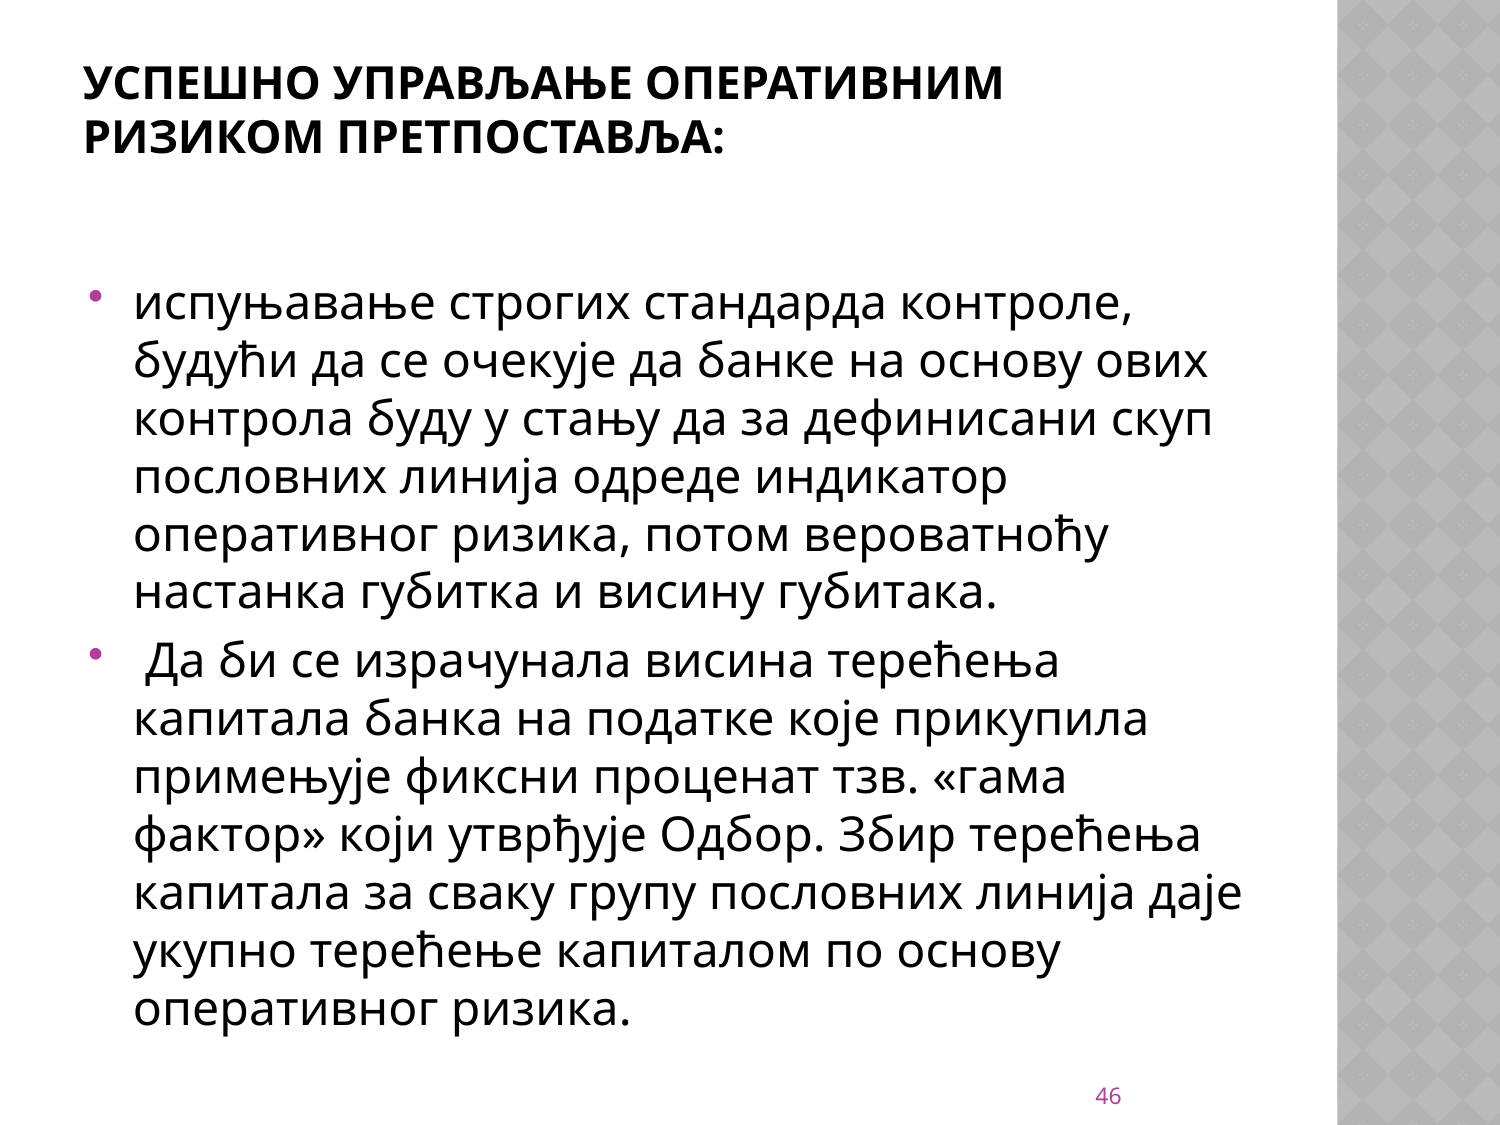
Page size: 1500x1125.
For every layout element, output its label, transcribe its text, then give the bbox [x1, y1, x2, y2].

slide_number 46 [1025, 1075, 1122, 1113]
list испуњавање строгих стандарда контроле, будући да се очекује да банке на основу ових контрола буду у стању да за дефинисани скуп пословних линија одреде индикатор оперативног ризика, потом вероватноћу настанка губитка и висину губитака. Да би се израчунала висина терећења капитала банка на податке које прикупила примењује фиксни проценат тзв. «гама фактор» који утврђује Одбор. Збир терећења капитала за сваку групу пословних линија даје укупно терећење капиталом по основу оперативног ризика. [75, 264, 1263, 1059]
title Успешно управљање оперативним ризиком претпоставља: [75, 52, 1263, 240]
